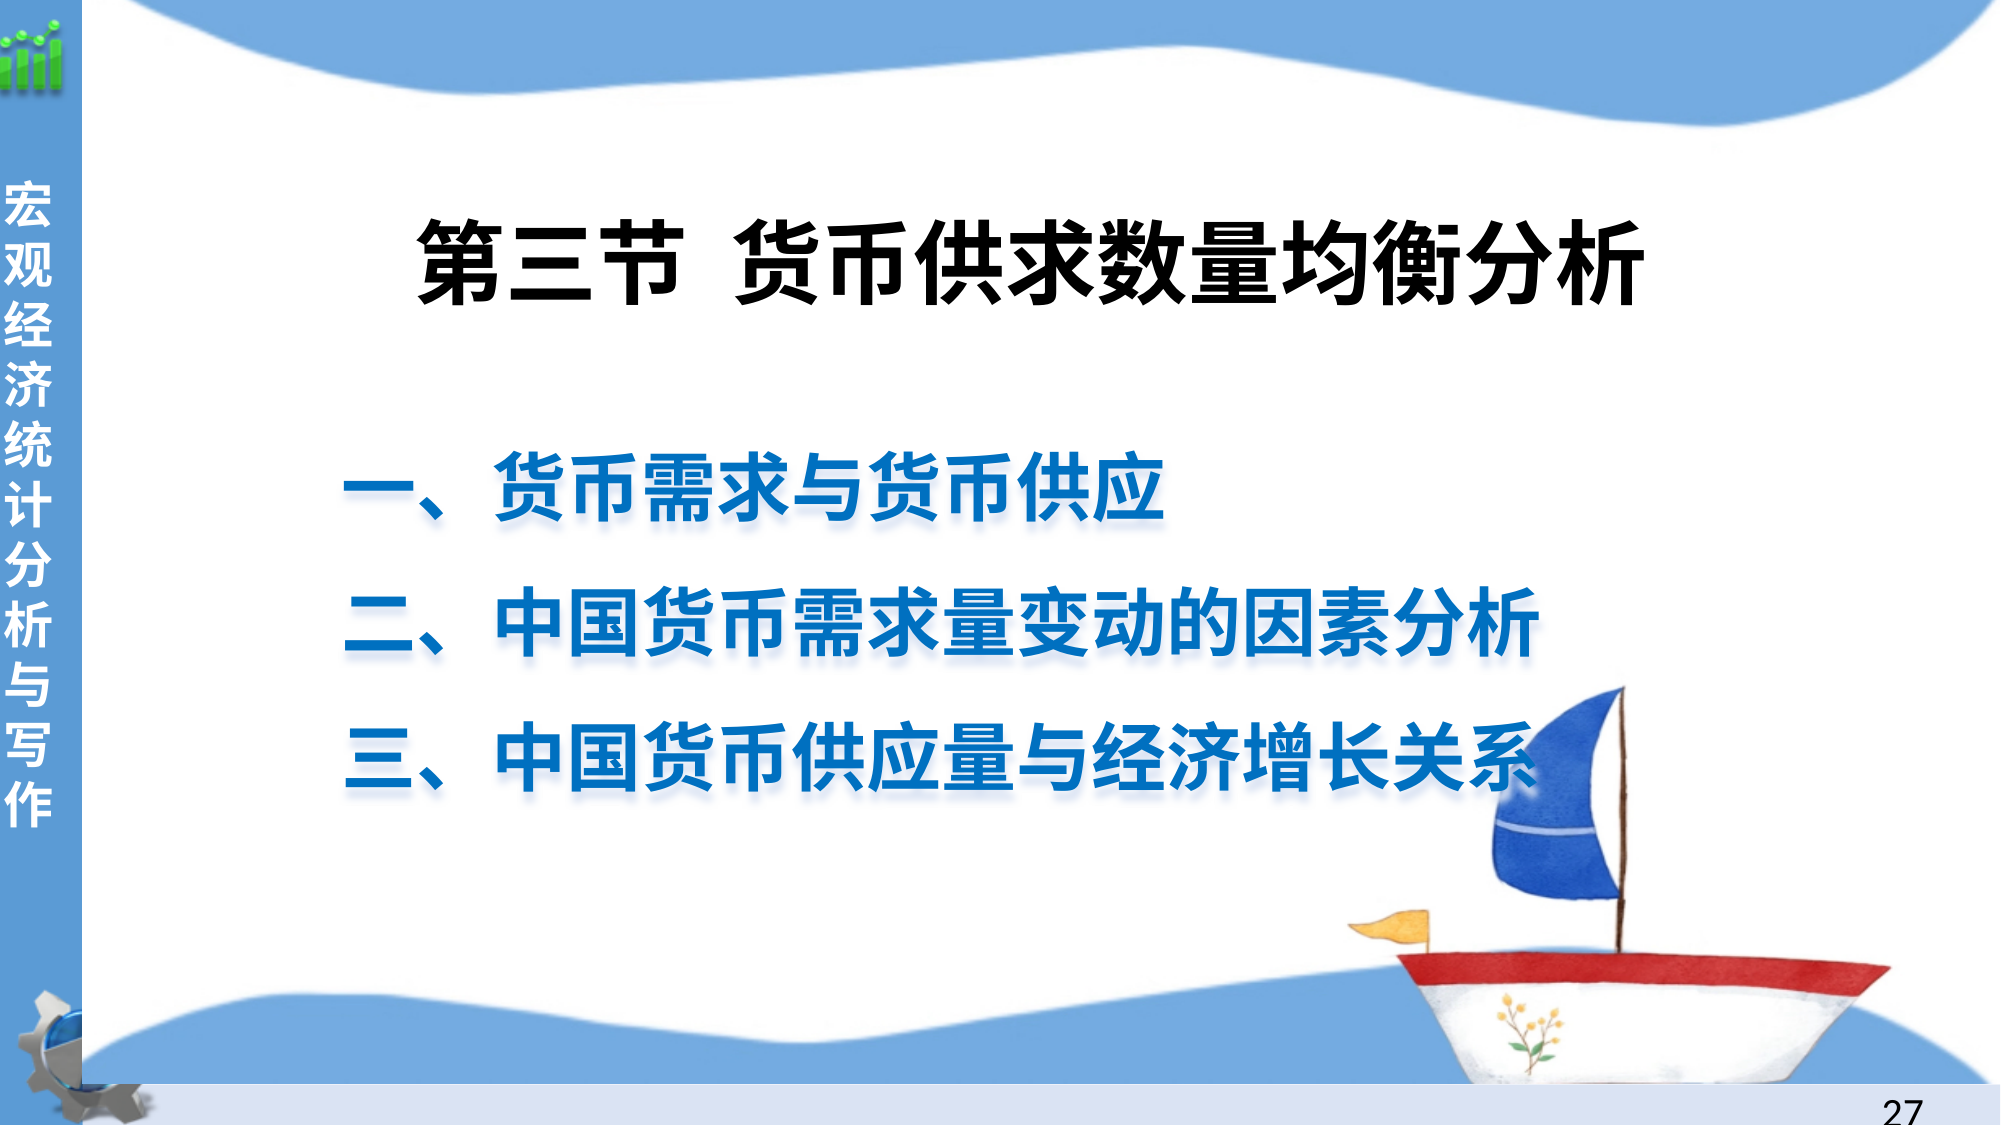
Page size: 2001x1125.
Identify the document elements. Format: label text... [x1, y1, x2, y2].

text_box 宏观经济统计分析与写作 [0, 116, 72, 891]
slide_number 26 [1786, 1085, 1940, 1125]
picture [0, 0, 2001, 1125]
